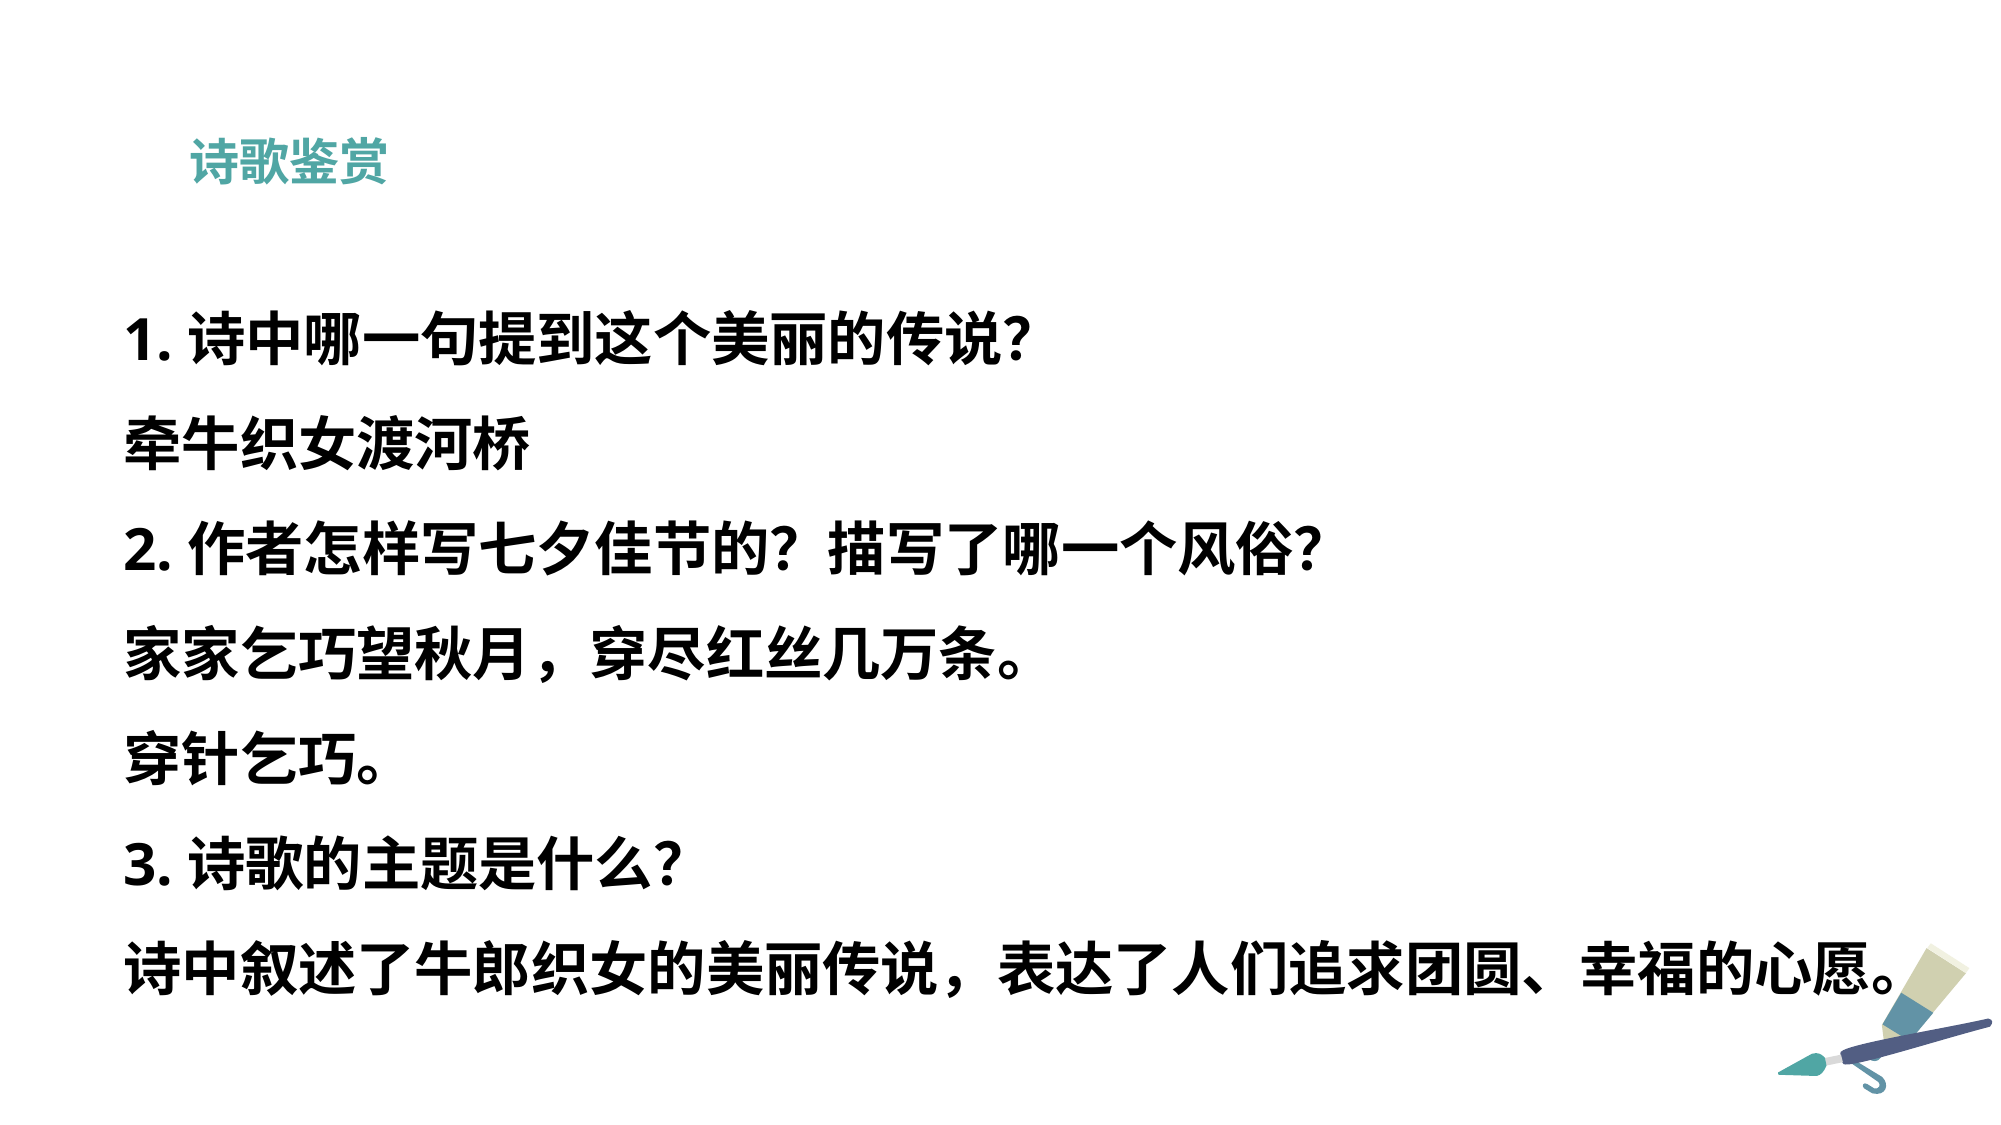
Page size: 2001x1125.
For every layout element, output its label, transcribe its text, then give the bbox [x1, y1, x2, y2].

text_box 1.诗中哪一句提到这个美丽的传说？ 牵牛织女渡河桥 2.作者怎样写七夕佳节的？描写了哪一个风俗？ 家家乞巧望秋月，穿尽红丝几万条。 穿针乞巧。 3.诗歌的主题是什么？ 诗中叙述了牛郎织女的美丽传说，表达了人们追求团圆、幸福的心愿。 [65, 259, 2000, 1010]
text_box 诗歌鉴赏 [174, 123, 405, 199]
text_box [1811, 945, 1974, 1125]
